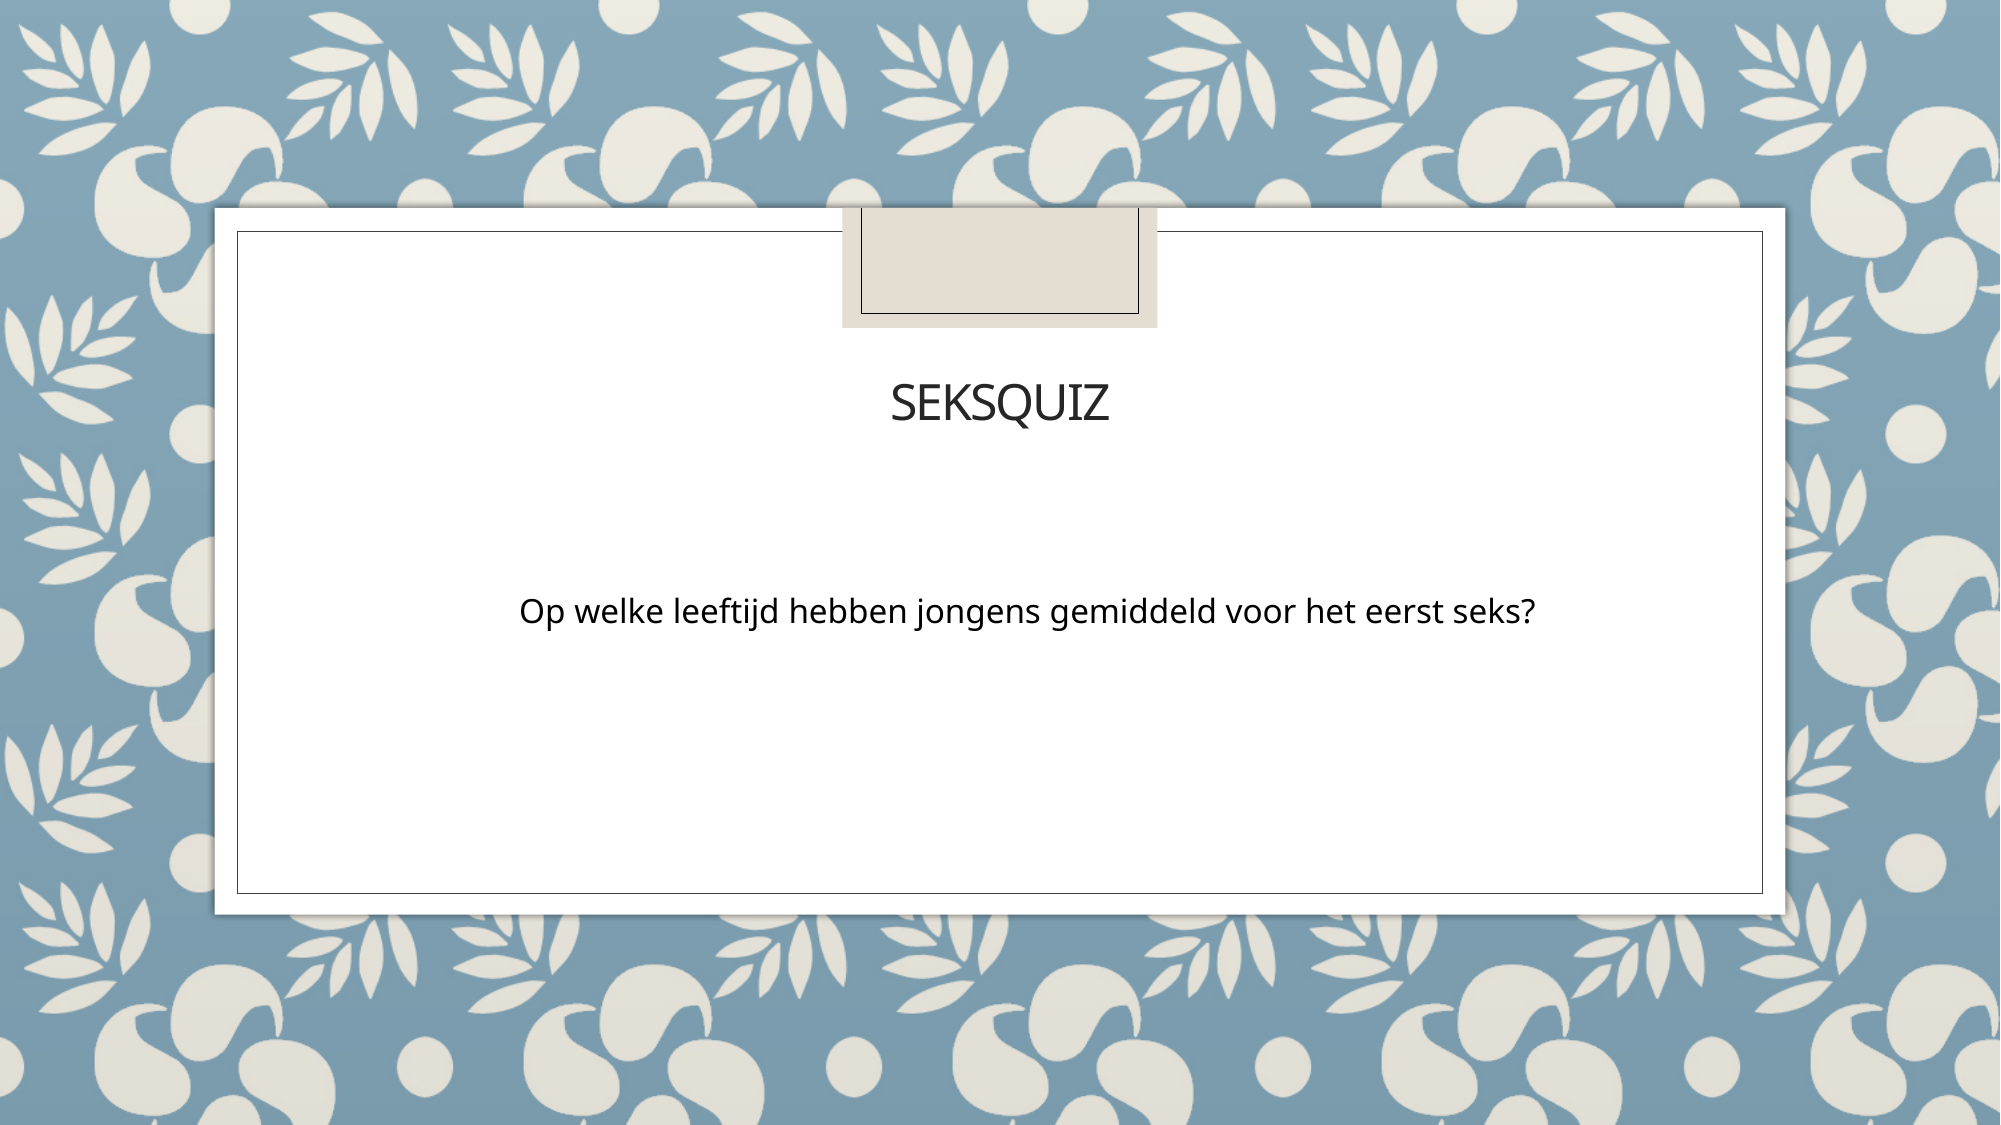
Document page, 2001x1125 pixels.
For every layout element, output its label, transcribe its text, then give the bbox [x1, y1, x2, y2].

list Op welke leeftijd hebben jongens gemiddeld voor het eerst seks? [284, 582, 1773, 658]
title Seksquiz [256, 343, 1745, 468]
